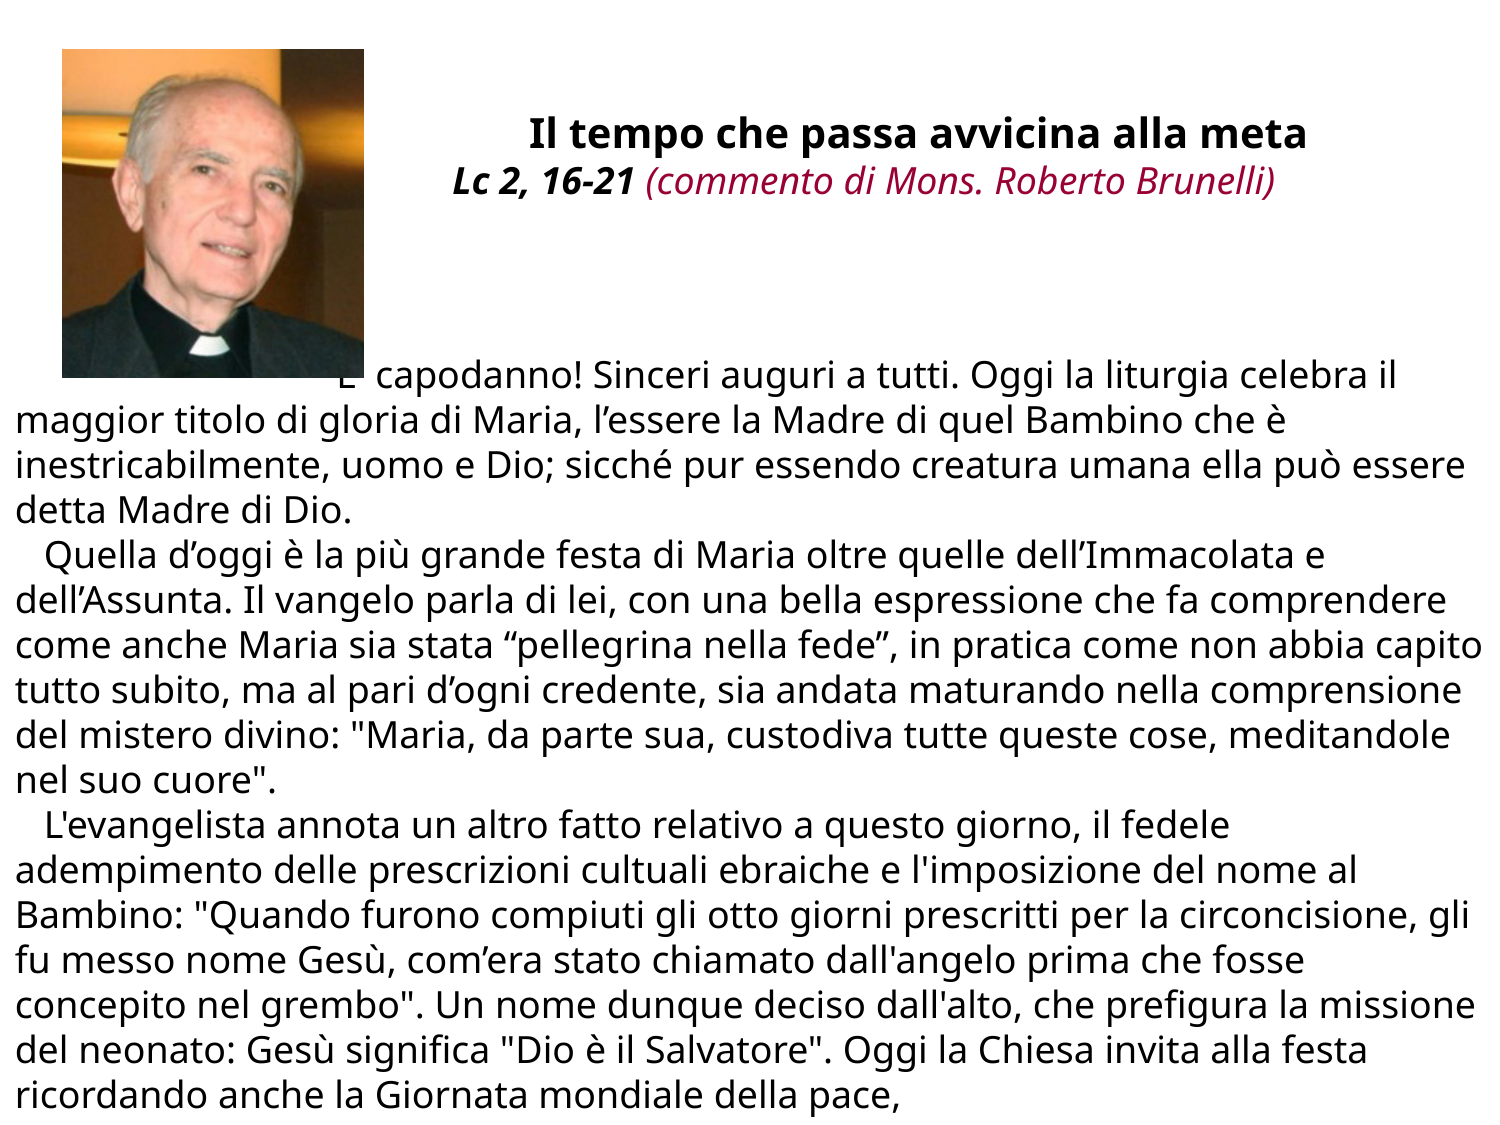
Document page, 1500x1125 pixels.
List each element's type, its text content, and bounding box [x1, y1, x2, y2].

text_box E' capodanno! Sinceri auguri a tutti. Oggi la liturgia celebra il maggior titolo di gloria di Maria, l’essere la Madre di quel Bambino che è inestricabilmente, uomo e Dio; sicché pur essendo creatura umana ella può essere detta Madre di Dio. Quella d’oggi è la più grande festa di Maria oltre quelle dell’Immacolata e dell’Assunta. Il vangelo parla di lei, con una bella espressione che fa comprendere come anche Maria sia stata “pellegrina nella fede”, in pratica come non abbia capito tutto subito, ma al pari d’ogni credente, sia andata maturando nella comprensione del mistero divino: "Maria, da parte sua, custodiva tutte queste cose, meditandole nel suo cuore". L'evangelista annota un altro fatto relativo a questo giorno, il fedele adempimento delle prescrizioni cultuali ebraiche e l'imposizione del nome al Bambino: "Quando furono compiuti gli otto giorni prescritti per la circoncisione, gli fu messo nome Gesù, com’era stato chiamato dall'angelo prima che fosse concepito nel grembo". Un nome dunque deciso dall'alto, che prefigura la missione del neonato: Gesù significa "Dio è il Salvatore". Oggi la Chiesa invita alla festa ricordando anche la Giornata mondiale della pace, [0, 343, 1500, 710]
text_box E' capodanno! Sinceri auguri a tutti. Oggi la liturgia celebra il maggior titolo di gloria di Maria, l’essere la Madre di quel Bambino che è inestricabilmente, uomo e Dio; sicché pur essendo creatura umana ella può essere detta Madre di Dio. Quella d’oggi è la più grande festa di Maria oltre quelle dell’Immacolata e dell’Assunta. Il vangelo parla di lei, con una bella espressione che fa comprendere come anche Maria sia stata “pellegrina nella fede”, in pratica come non abbia capito tutto subito, ma al pari d’ogni credente, sia andata maturando nella comprensione del mistero divino: "Maria, da parte sua, custodiva tutte queste cose, meditandole nel suo cuore". L'evangelista annota un altro fatto relativo a questo giorno, il fedele adempimento delle prescrizioni cultuali ebraiche e l'imposizione del nome al Bambino: "Quando furono compiuti gli otto giorni prescritti per la circoncisione, gli fu messo nome Gesù, com’era stato chiamato dall'angelo prima che fosse concepito nel grembo". Un nome dunque deciso dall'alto, che prefigura la missione del neonato: Gesù significa "Dio è il Salvatore". Oggi la Chiesa invita alla festa ricordando anche la Giornata mondiale della pace, [0, 711, 1500, 1124]
text_box Il tempo che passa avvicina alla meta Lc 2, 16-21 (commento di Mons. Roberto Brunelli) [364, 99, 1500, 255]
picture [62, 49, 364, 378]
